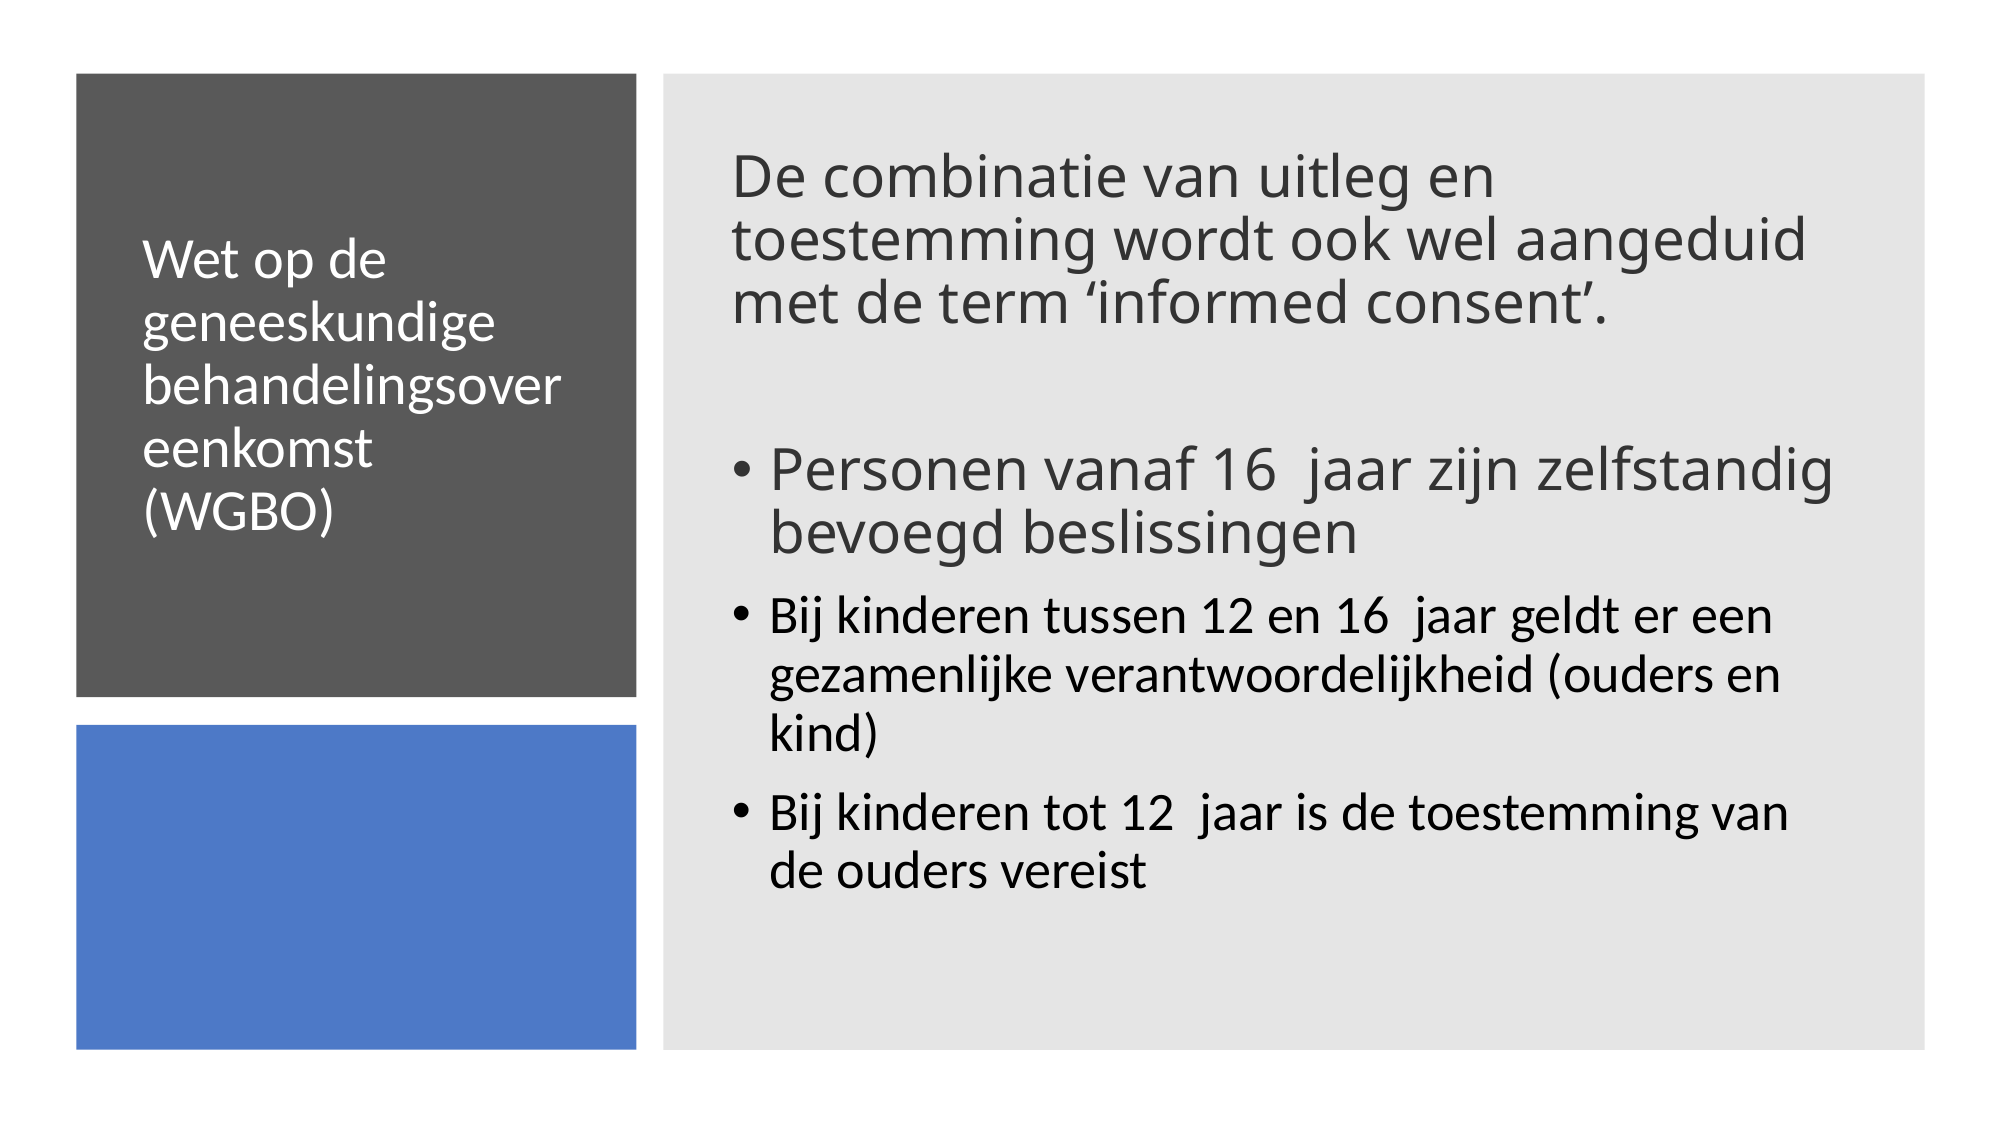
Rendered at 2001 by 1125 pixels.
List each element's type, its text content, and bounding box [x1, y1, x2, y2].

title Wet op de geneeskundige behandelingsovereenkomst (WGBO) [127, 120, 595, 652]
list De combinatie van uitleg en toestemming wordt ook wel aangeduid met de term ‘informed consent’. Personen vanaf 16 jaar zijn zelfstandig bevoegd beslissingen Bij kinderen tussen 12 en 16 jaar geldt er een gezamenlijke verantwoordelijkheid (ouders en kind) Bij kinderen tot 12 jaar is de toestemming van de ouders vereist [716, 75, 1872, 974]
text_box [75, 72, 637, 698]
text_box [75, 724, 637, 1051]
text_box [662, 72, 1926, 1051]
